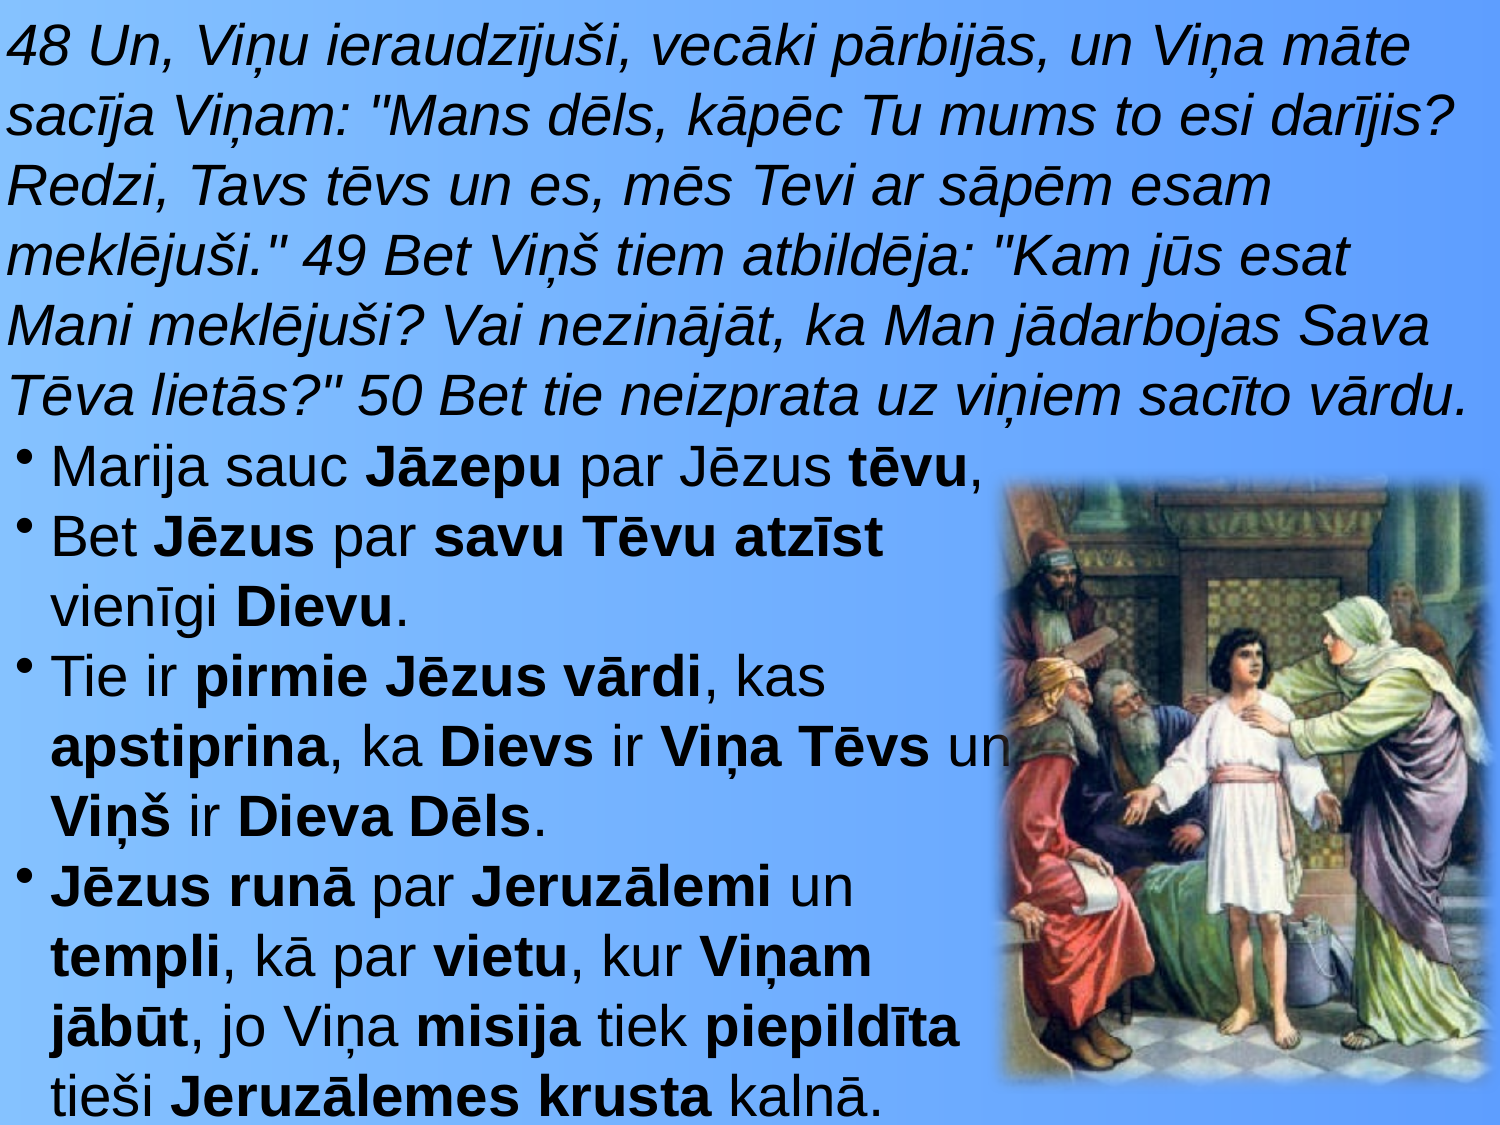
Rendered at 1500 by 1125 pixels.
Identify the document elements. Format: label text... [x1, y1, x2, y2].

picture [985, 467, 1500, 1095]
text_box Marija sauc Jāzepu par Jēzus tēvu, Bet Jēzus par savu Tēvu atzīst vienīgi Dievu. Tie ir pirmie Jēzus vārdi, kas apstiprina, ka Dievs ir Viņa Tēvs un Viņš ir Dieva Dēls. Jēzus runā par Jeruzālemi un templi, kā par vietu, kur Viņam jābūt, jo Viņa misija tiek piepildīta tieši Jeruzālemes krusta kalnā. [0, 420, 1034, 1125]
list 48 Un, Viņu ieraudzījuši, vecāki pārbijās, un Viņa māte sacīja Viņam: "Mans dēls, kāpēc Tu mums to esi darījis? Redzi, Tavs tēvs un es, mēs Tevi ar sāpēm esam meklējuši." 49 Bet Viņš tiem atbildēja: "Kam jūs esat Mani meklējuši? Vai nezinājāt, ka Man jādarbojas Sava Tēva lietās?" 50 Bet tie neizprata uz viņiem sacīto vārdu. [0, 0, 1500, 173]
